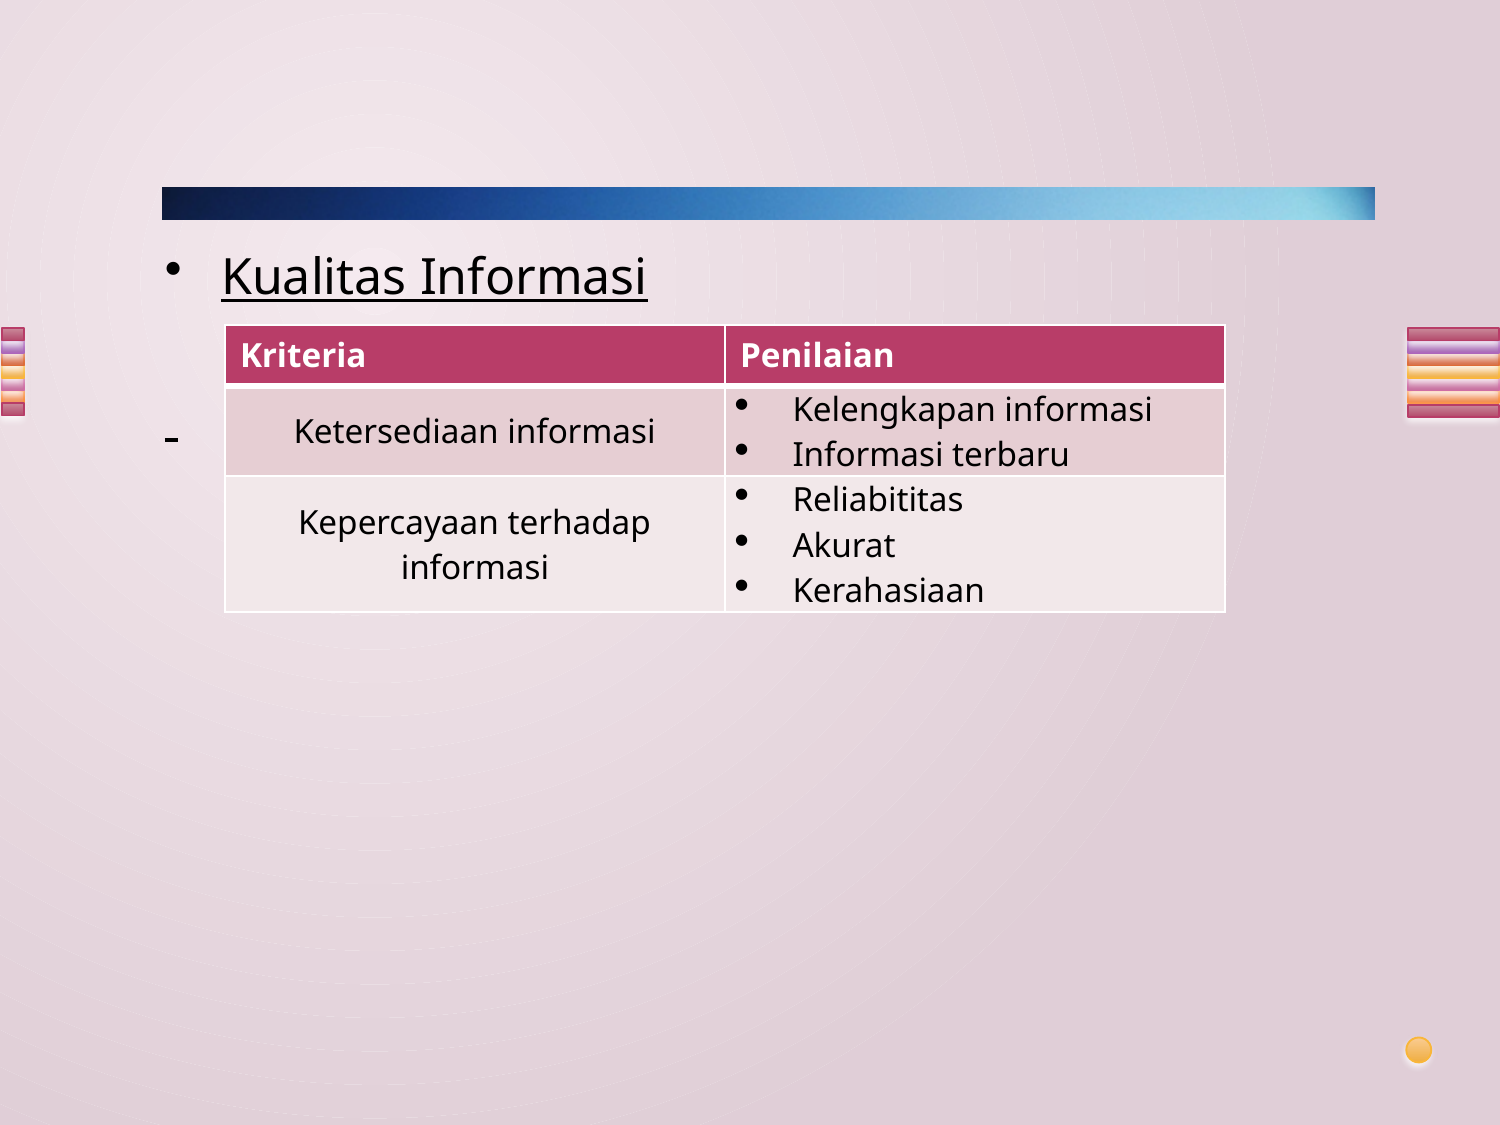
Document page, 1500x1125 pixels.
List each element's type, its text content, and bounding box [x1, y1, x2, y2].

table_header Kriteria [226, 326, 724, 383]
table_cell Ketersediaan informasi [226, 389, 724, 475]
table_cell Reliabititas Akurat Kerahasiaan [726, 477, 1224, 611]
table_header Penilaian [726, 326, 1224, 383]
picture [162, 186, 1376, 220]
table_cell Kepercayaan terhadap informasi [226, 477, 724, 611]
list Kualitas Informasi [150, 237, 1375, 1005]
table_cell Kelengkapan informasi Informasi terbaru [726, 389, 1224, 475]
text_box [150, 174, 1388, 261]
